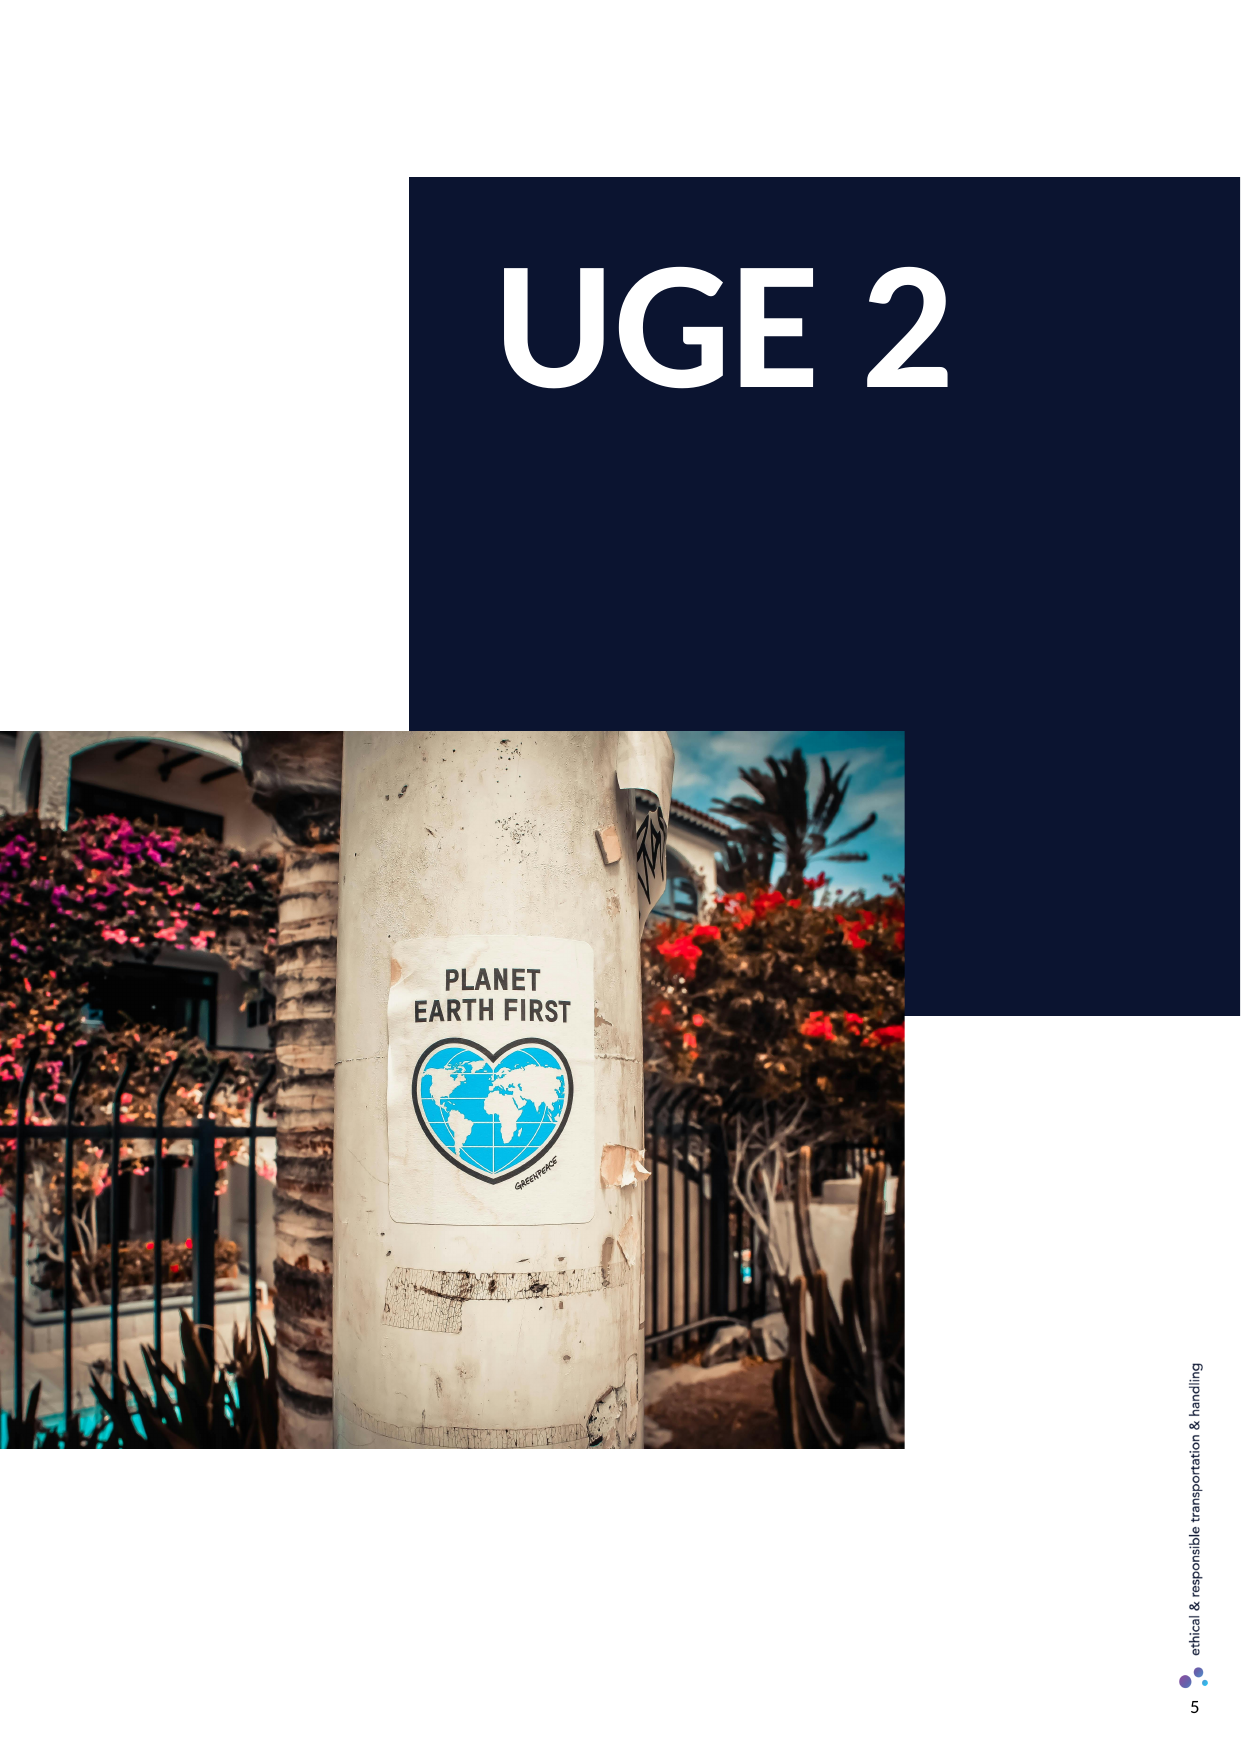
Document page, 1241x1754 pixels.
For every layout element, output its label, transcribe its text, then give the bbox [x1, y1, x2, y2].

picture [0, 731, 905, 1449]
list UGE 2 [479, 221, 1241, 732]
picture [1179, 1357, 1217, 1680]
slide_number 5 [1153, 1676, 1215, 1736]
